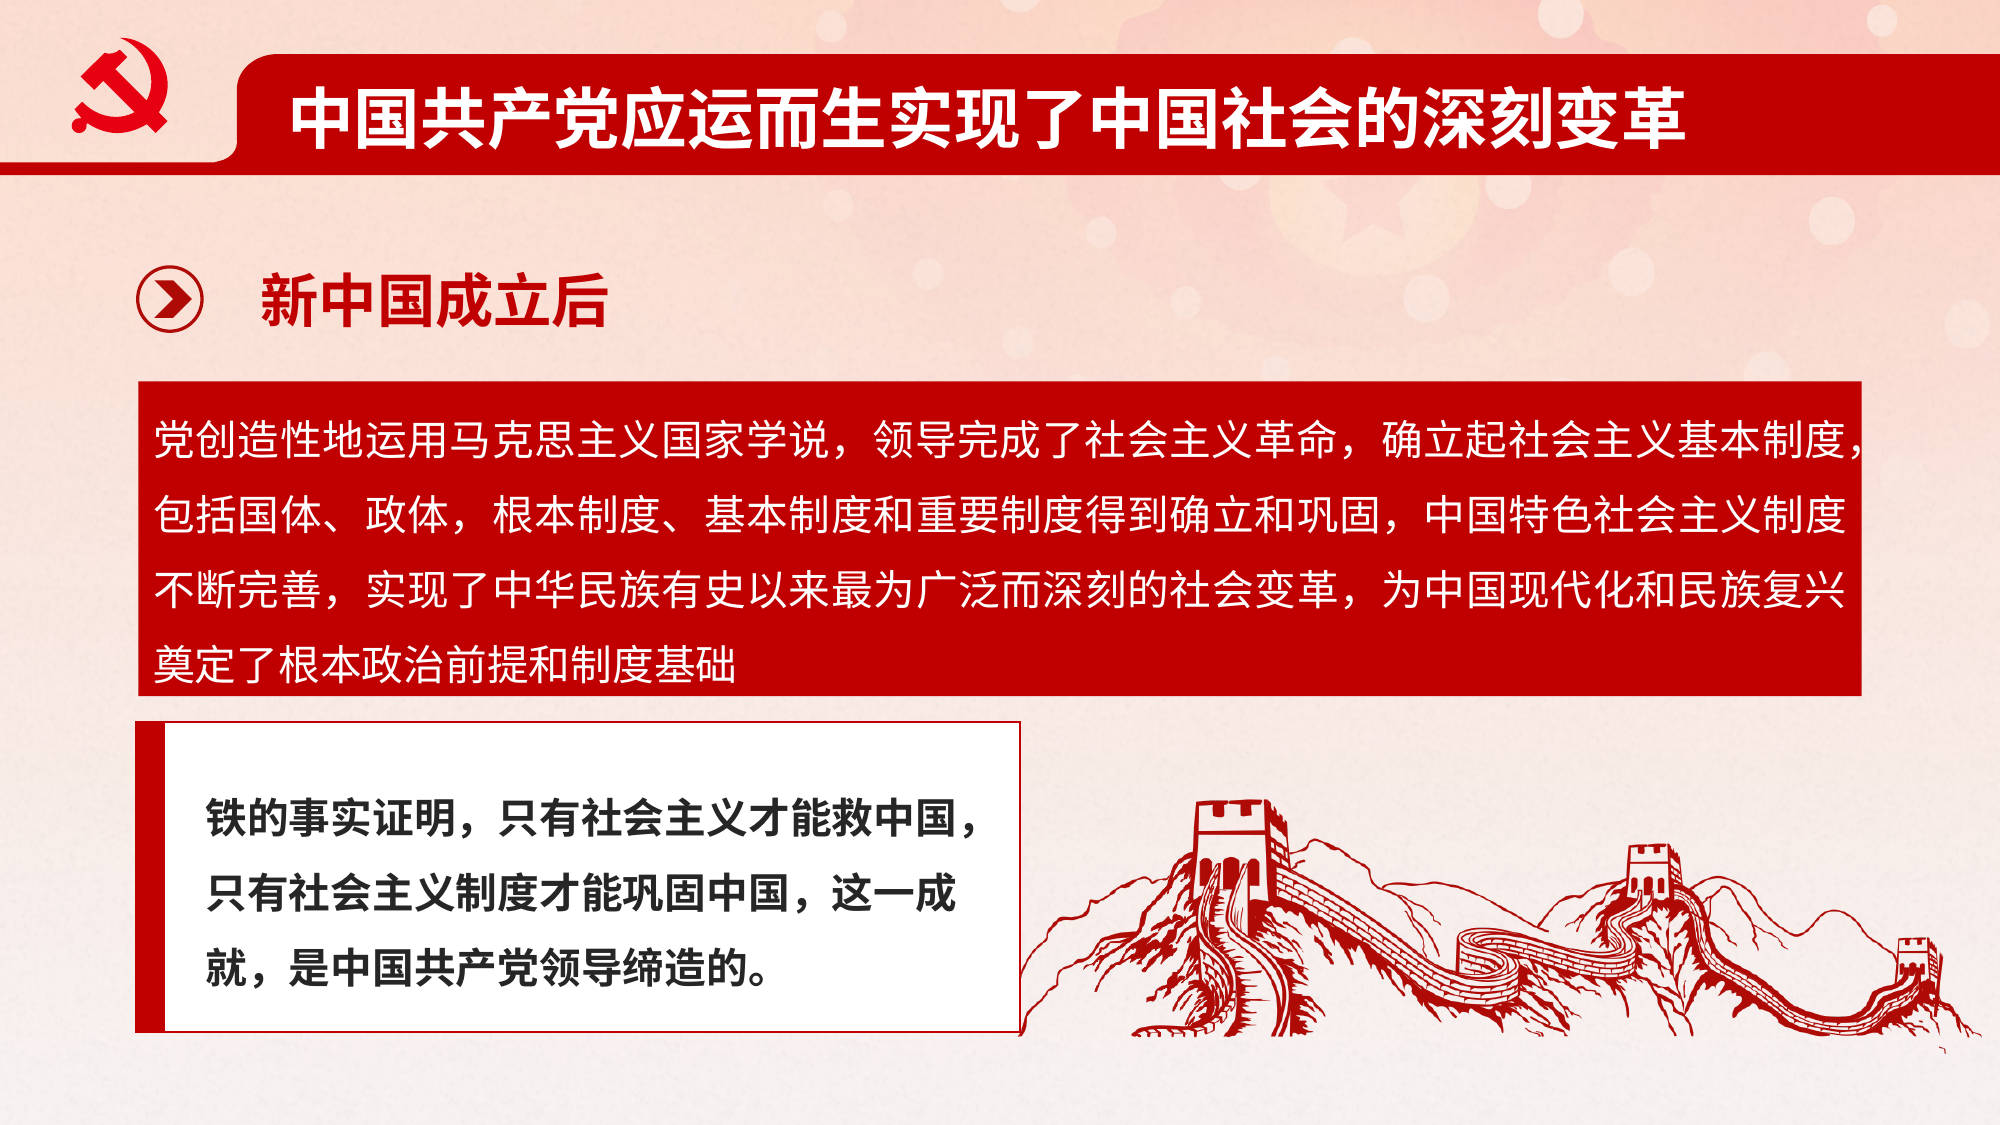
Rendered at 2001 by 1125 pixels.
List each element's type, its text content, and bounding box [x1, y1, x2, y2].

text_box [136, 265, 204, 333]
text_box [1752, 53, 2000, 177]
picture [1016, 763, 1993, 1054]
text_box [0, 53, 271, 177]
text_box [71, 37, 168, 134]
text_box 党创造性地运用马克思主义国家学说，领导完成了社会主义革命，确立起社会主义基本制度，包括国体、政体，根本制度、基本制度和重要制度得到确立和巩固，中国特色社会主义制度不断完善，实现了中华民族有史以来最为广泛而深刻的社会变革，为中国现代化和民族复兴奠定了根本政治前提和制度基础 [138, 381, 1862, 697]
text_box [135, 721, 1020, 1033]
text_box 中国共产党应运而生实现了中国社会的深刻变革 [271, 30, 1752, 204]
text_box 新中国成立后 [245, 257, 625, 342]
